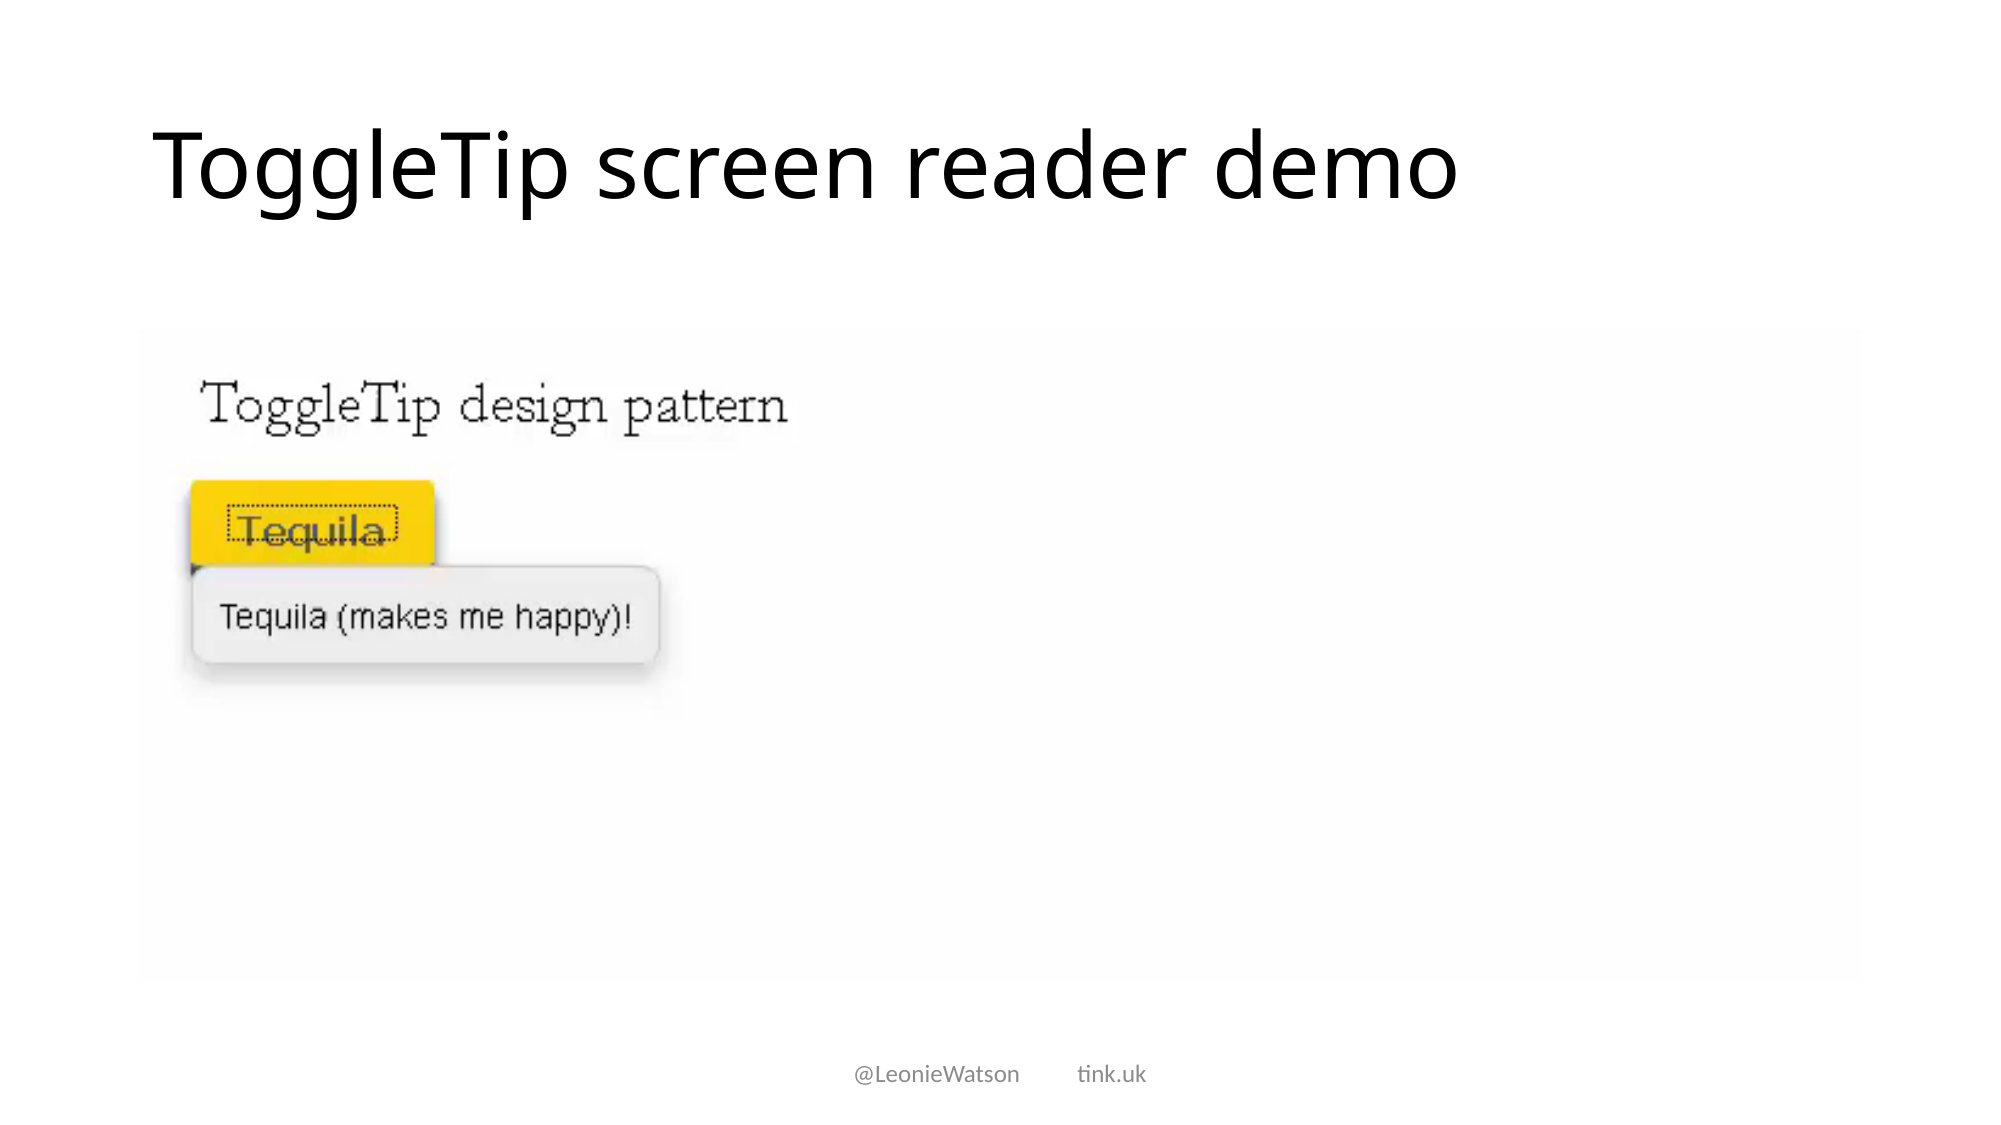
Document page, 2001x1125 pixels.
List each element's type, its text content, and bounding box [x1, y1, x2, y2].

footer @LeonieWatson tink.uk [662, 1042, 1338, 1103]
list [137, 329, 1863, 983]
title ToggleTip screen reader demo [137, 59, 1863, 278]
